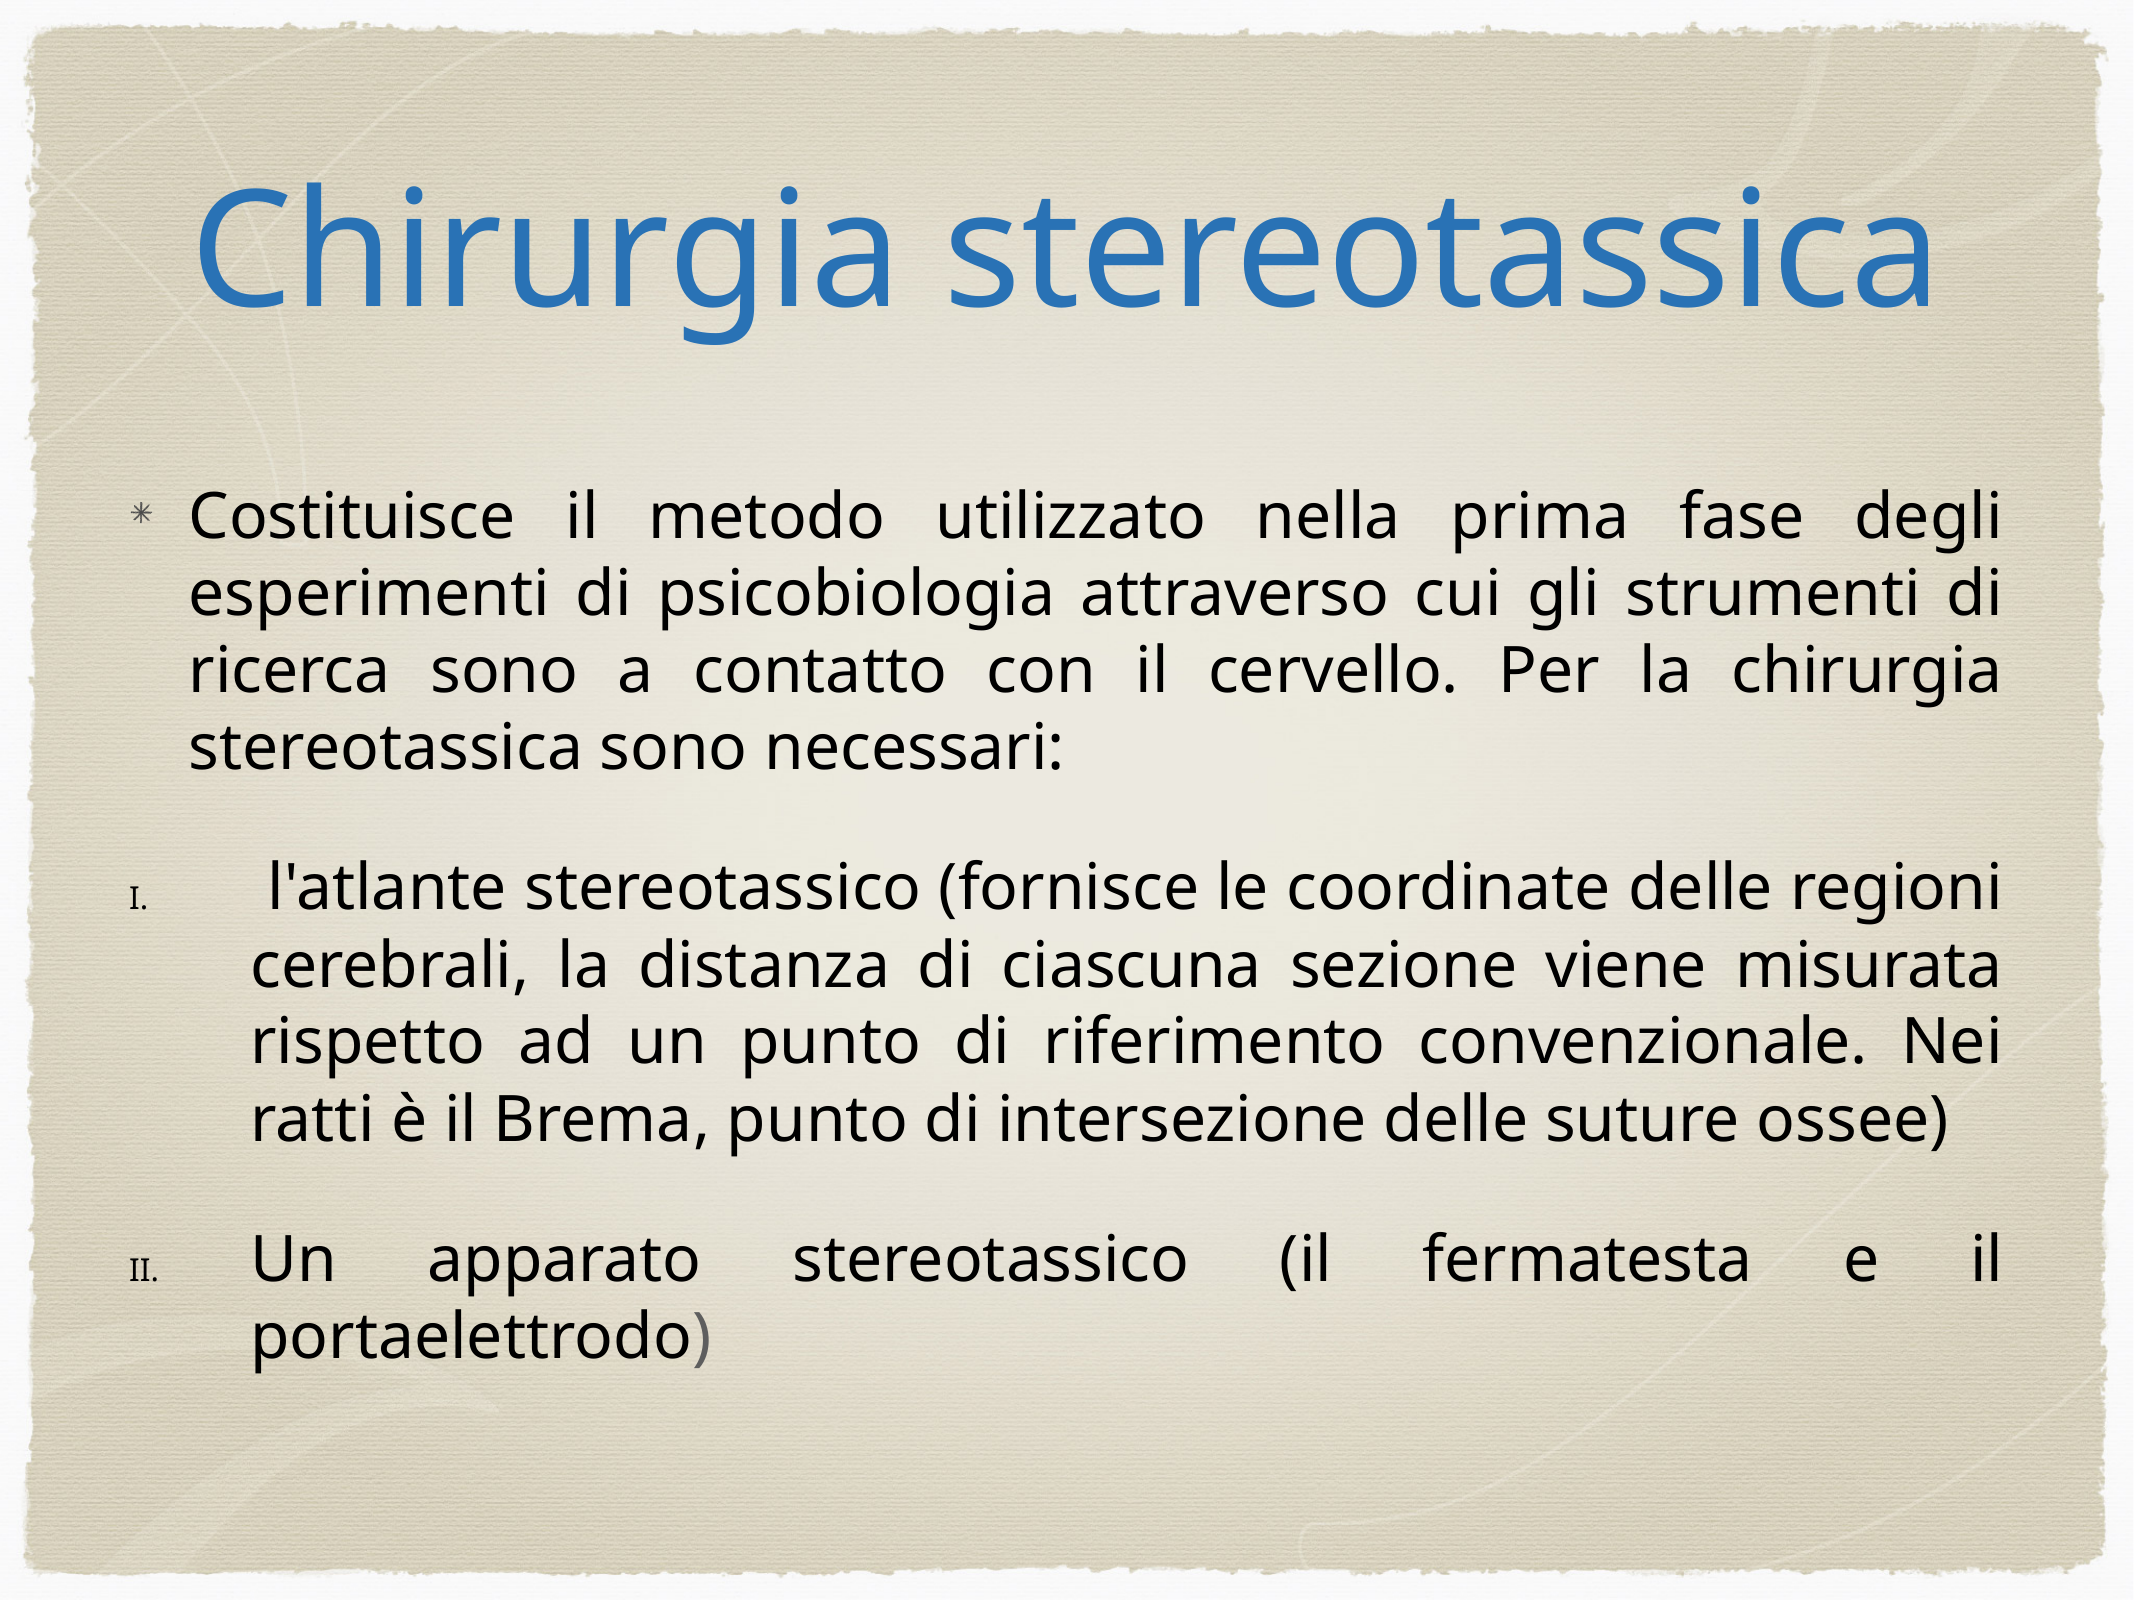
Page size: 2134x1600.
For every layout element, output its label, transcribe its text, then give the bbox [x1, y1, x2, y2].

title Chirurgia stereotassica [128, 41, 2005, 443]
picture [0, 0, 2134, 1600]
list Costituisce il metodo utilizzato nella prima fase degli esperimenti di psicobiologia attraverso cui gli strumenti di ricerca sono a contatto con il cervello. Per la chirurgia stereotassica sono necessari: l'atlante stereotassico (fornisce le coordinate delle regioni cerebrali, la distanza di ciascuna sezione viene misurata rispetto ad un punto di riferimento convenzionale. Nei ratti è il Brema, punto di intersezione delle suture ossee) Un apparato stereotassico (il fermatesta e il portaelettrodo) [128, 453, 2005, 1393]
